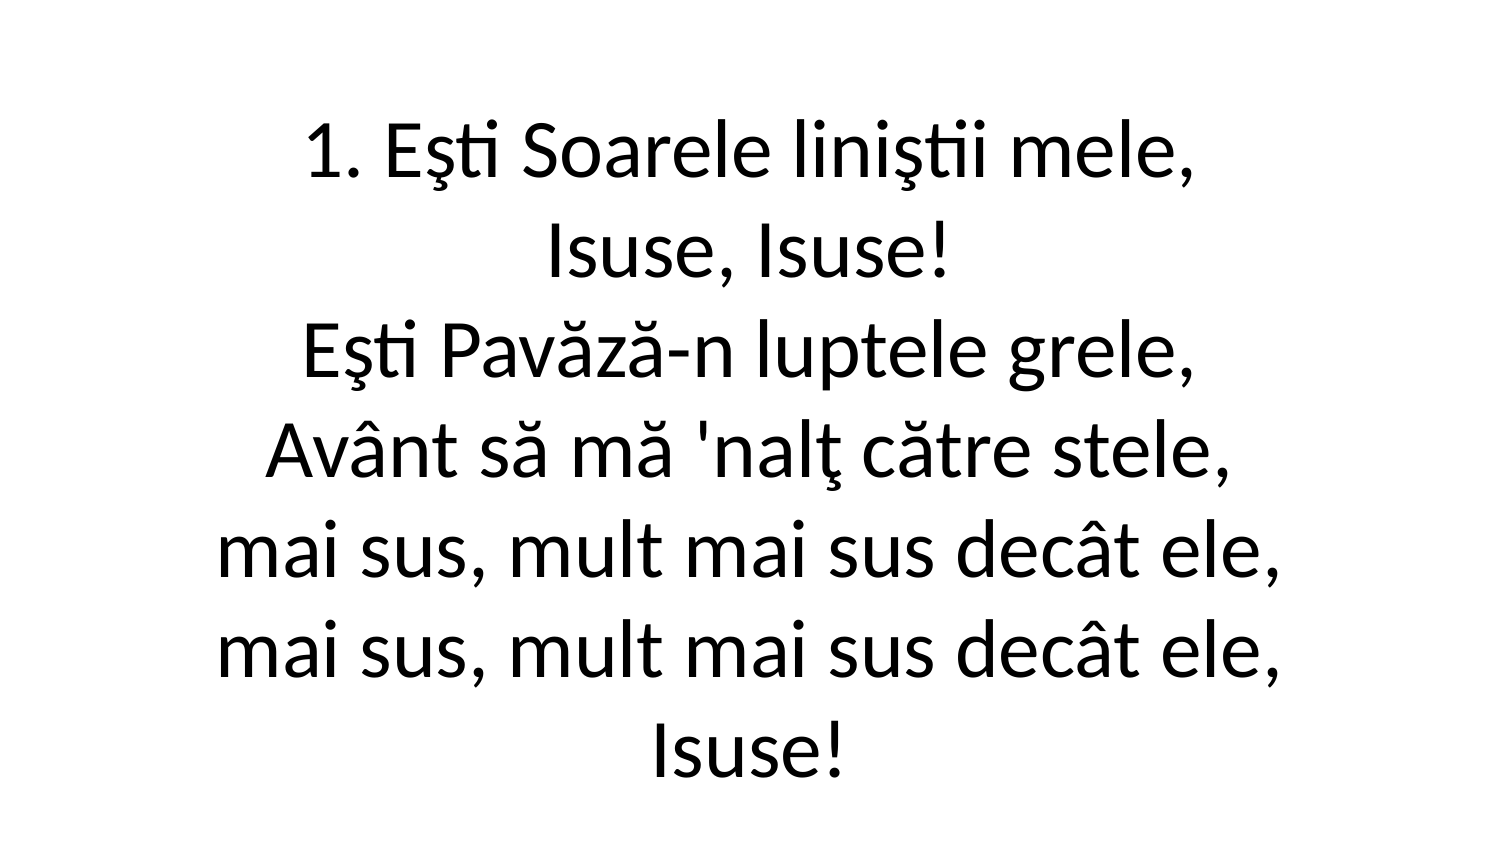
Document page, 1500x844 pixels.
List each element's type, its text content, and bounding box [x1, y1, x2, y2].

text_box 1. Eşti Soarele liniştii mele, Isuse, Isuse! Eşti Pavăză-n luptele grele, Avânt să mă 'nalţ către stele, mai sus, mult mai sus decât ele, mai sus, mult mai sus decât ele, Isuse! [200, 42, 1300, 802]
